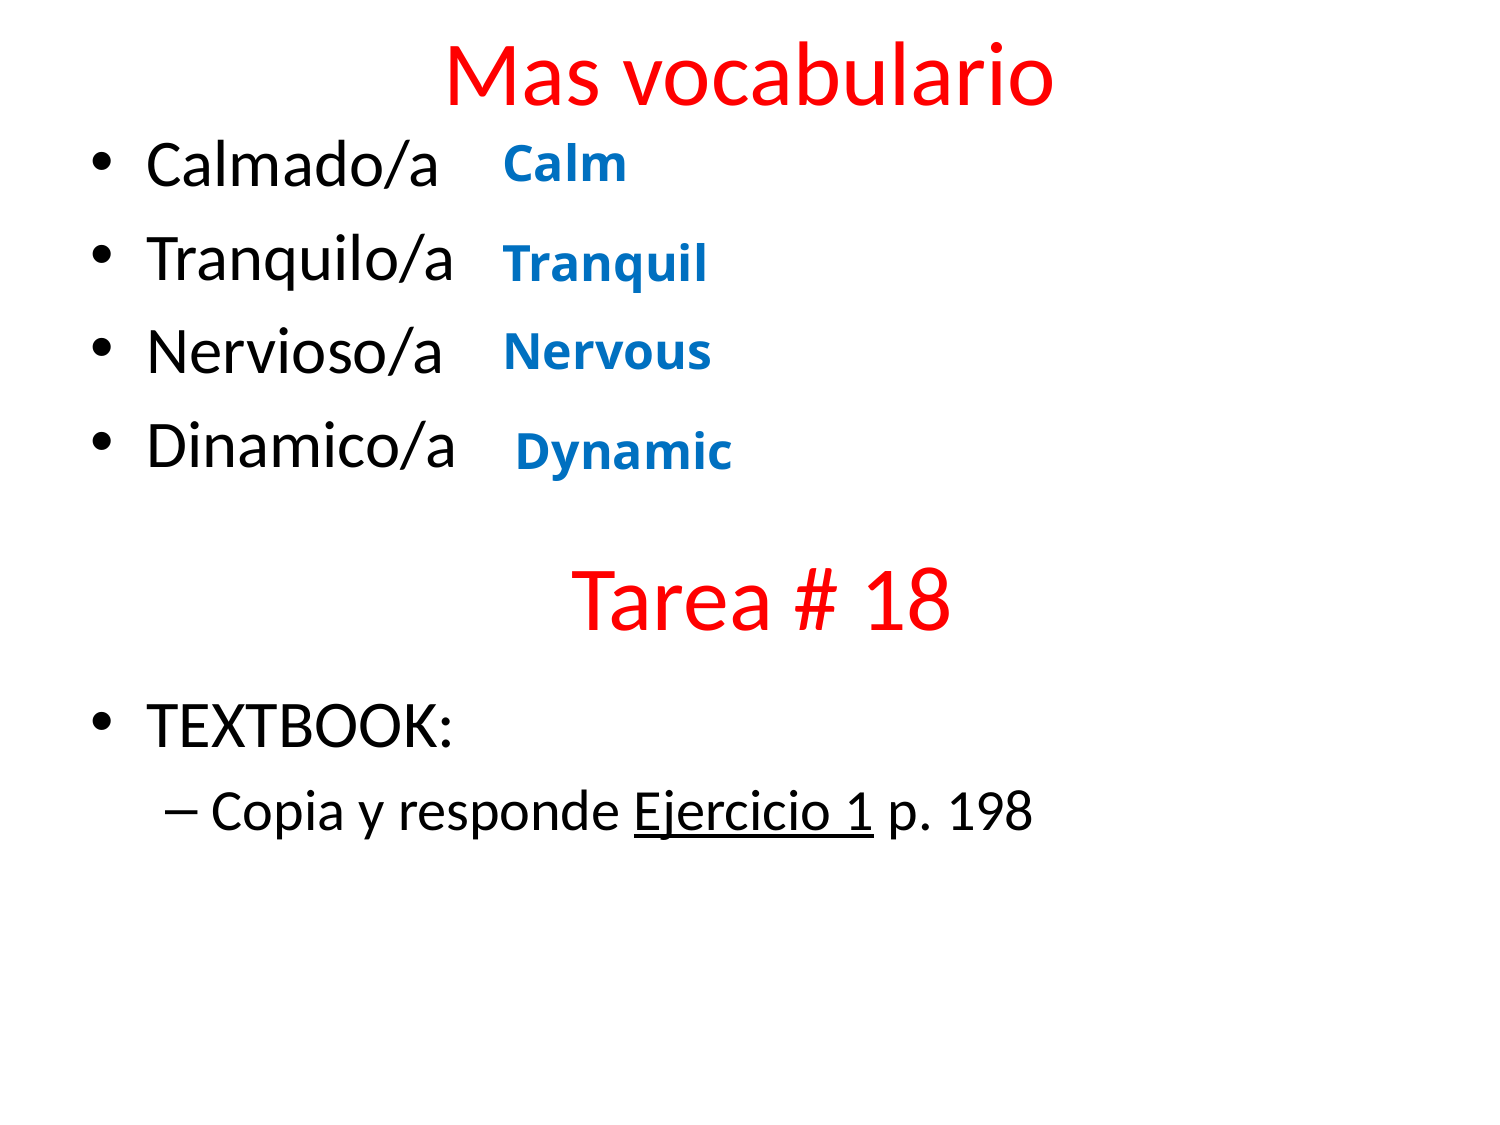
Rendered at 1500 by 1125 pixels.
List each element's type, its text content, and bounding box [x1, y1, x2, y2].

list Calmado/a Tranquilo/a Nervioso/a Dinamico/a TEXTBOOK: Copia y responde Ejercicio 1 p. 198 [75, 112, 1475, 975]
text_box Dynamic [500, 411, 1200, 487]
text_box Tranquil [487, 224, 1188, 299]
text_box Calm [487, 124, 1188, 199]
title Mas vocabulario [75, 0, 1425, 112]
text_box Nervous [487, 311, 1188, 387]
text_box Tarea # 18 [87, 500, 1438, 688]
